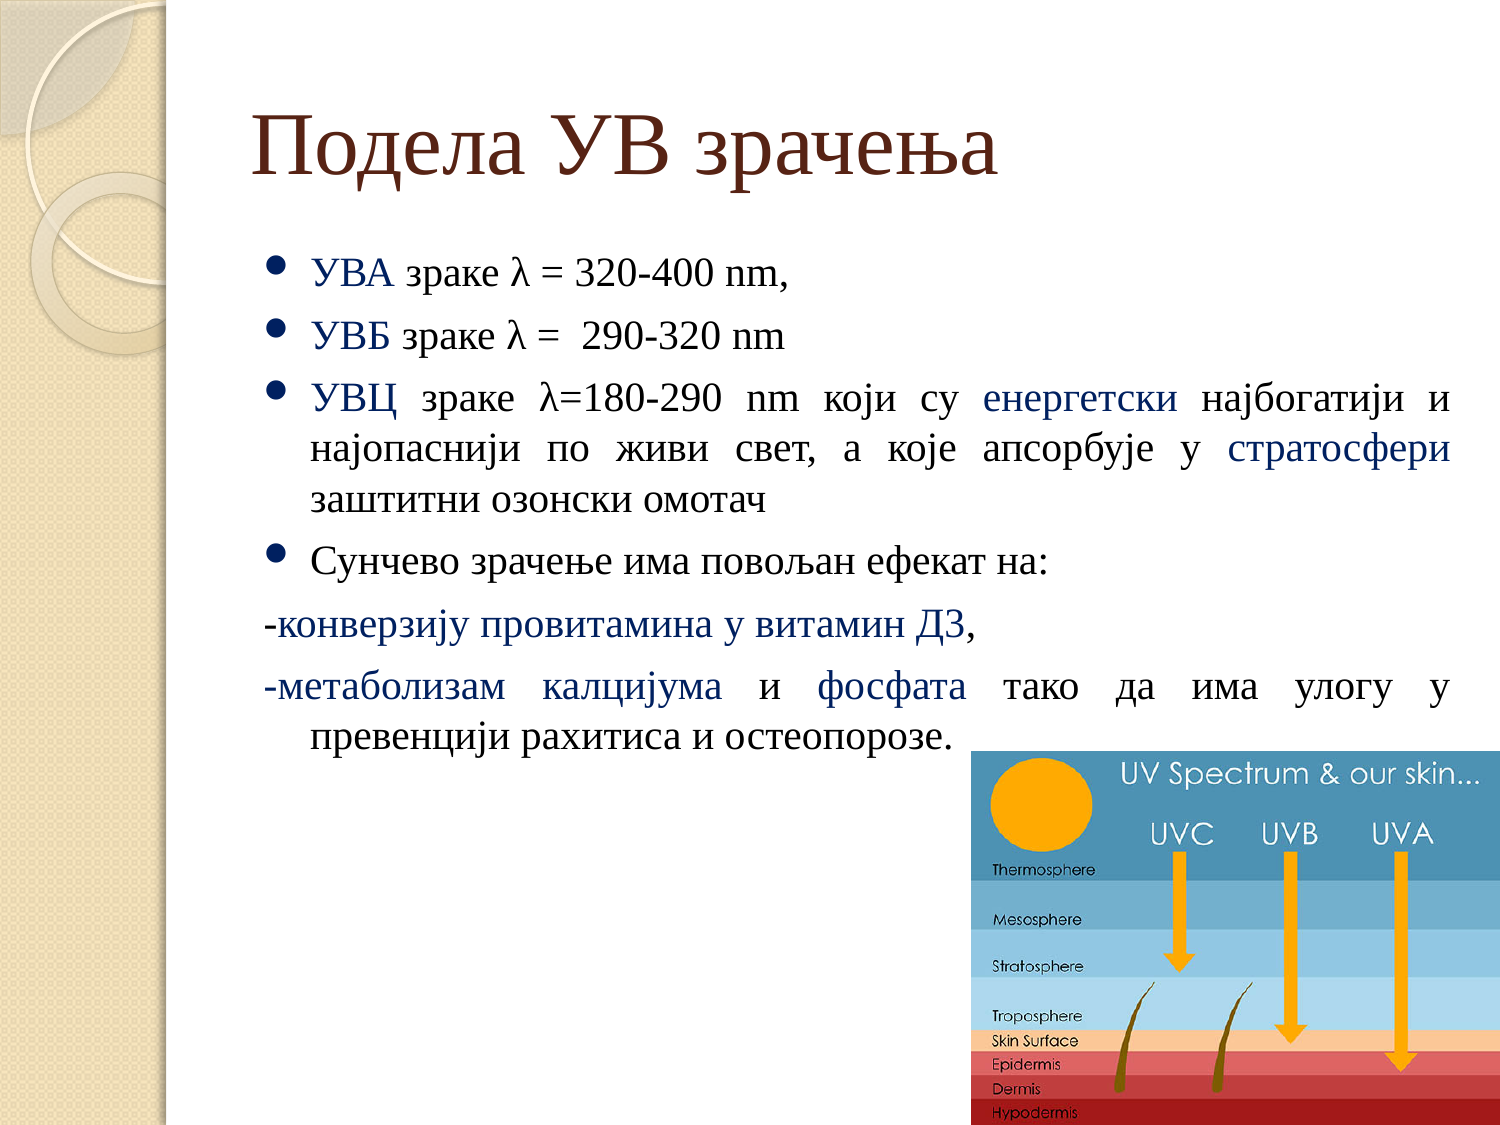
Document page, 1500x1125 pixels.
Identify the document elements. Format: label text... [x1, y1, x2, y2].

title Подела УВ зрачења [235, 45, 1466, 233]
picture [971, 751, 1500, 1125]
list УВА зраке λ = 320-400 nm, УВБ зраке λ = 290-320 nm УВЦ зраке λ=180-290 nm који су енергетски најбогатији и најопаснији по живи свет, а које апсорбује у стратосфери заштитни озонски омотач Сунчево зрачење има повољан ефекат на: -конверзију провитамина у витамин Д3, -метаболизам калцијума и фосфата тако да има улогу у превенцији рахитиса и остеопорозе. [235, 237, 1466, 1025]
